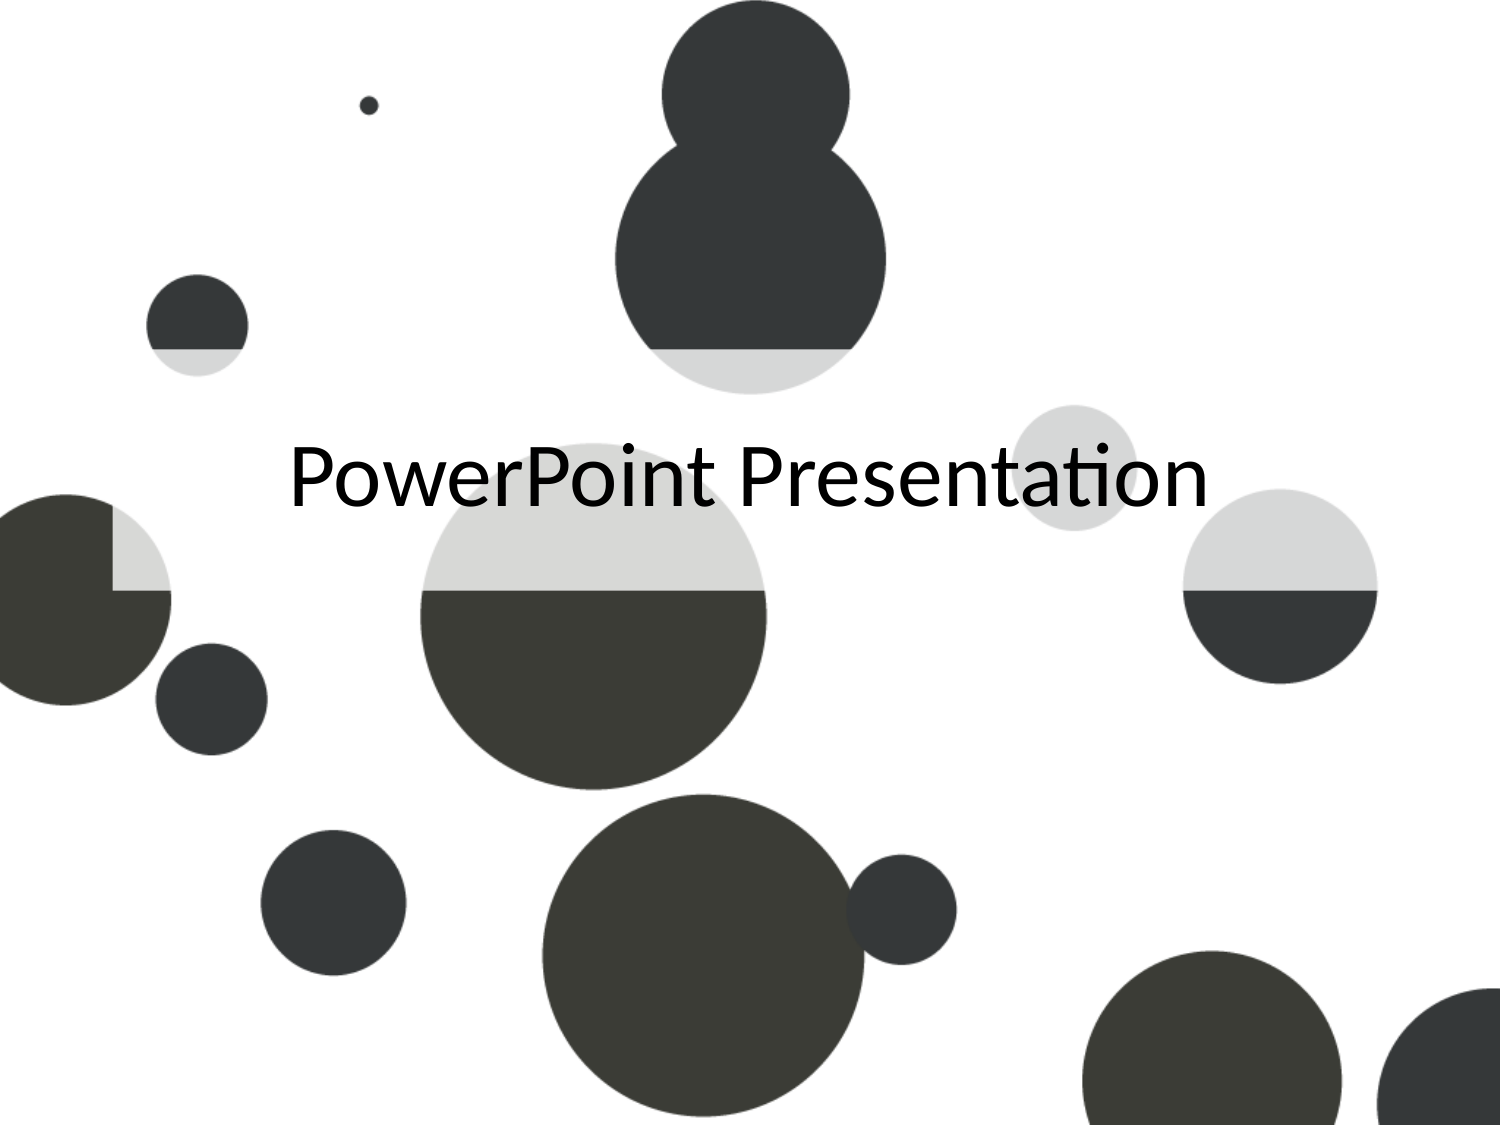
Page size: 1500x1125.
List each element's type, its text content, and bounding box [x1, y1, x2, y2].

picture [0, 0, 1500, 1125]
title PowerPoint Presentation [112, 349, 1388, 591]
